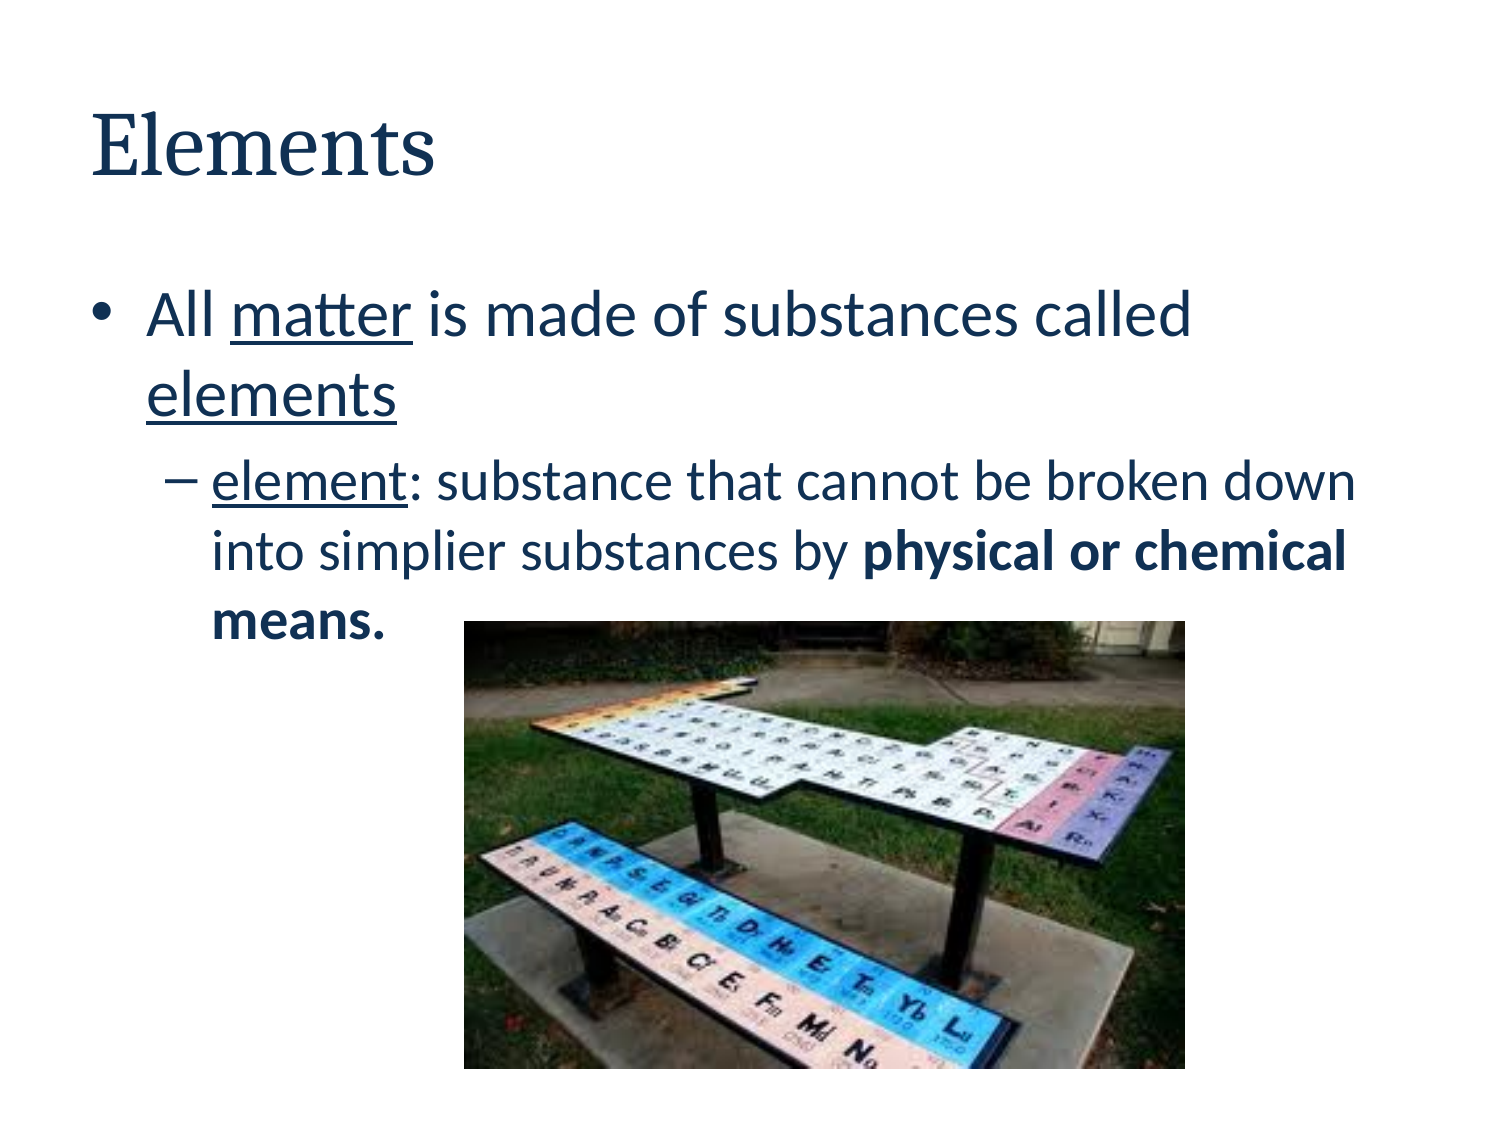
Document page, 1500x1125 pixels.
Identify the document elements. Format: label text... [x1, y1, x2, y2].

picture [464, 621, 1186, 1069]
title Elements [75, 45, 1425, 233]
list All matter is made of substances called elements element: substance that cannot be broken down into simplier substances by physical or chemical means. [75, 262, 1425, 1005]
